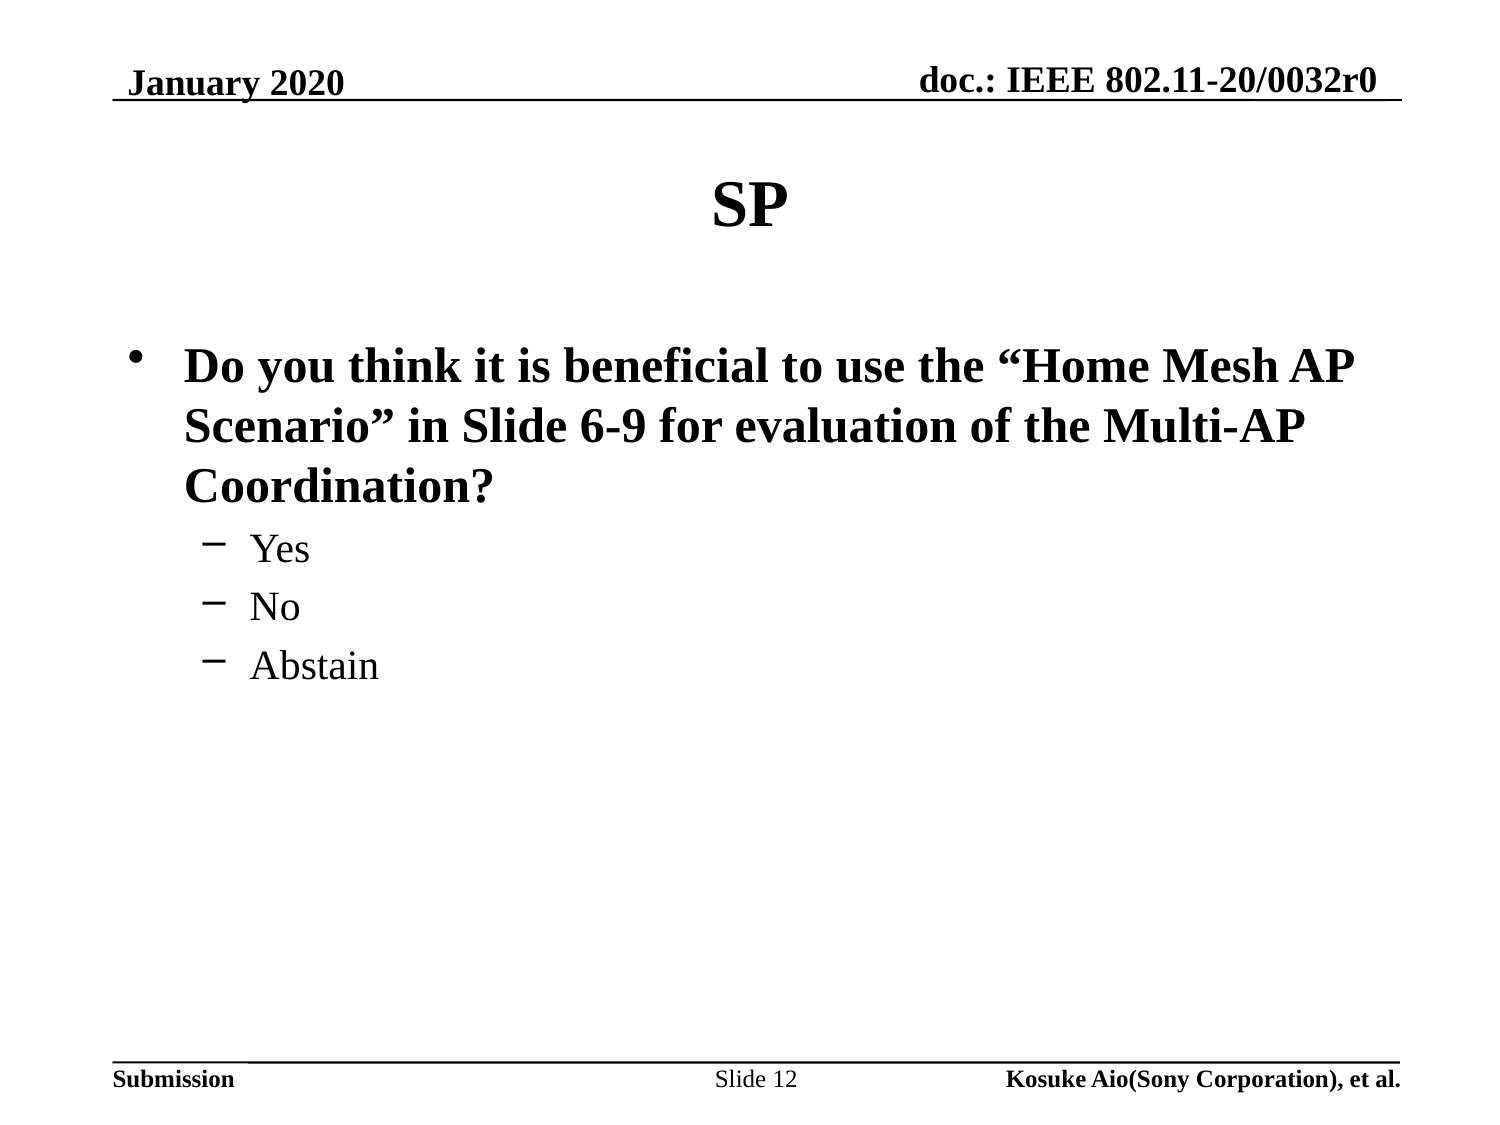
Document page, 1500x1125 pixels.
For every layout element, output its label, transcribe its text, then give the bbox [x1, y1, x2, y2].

slide_number Slide 12 [712, 1061, 801, 1093]
title SP [112, 112, 1388, 288]
list Do you think it is beneficial to use the “Home Mesh AP Scenario” in Slide 6-9 for evaluation of the Multi-AP Coordination? Yes No Abstain [112, 324, 1402, 1000]
footer Kosuke Aio(Sony Corporation), et al. [962, 1061, 1402, 1093]
